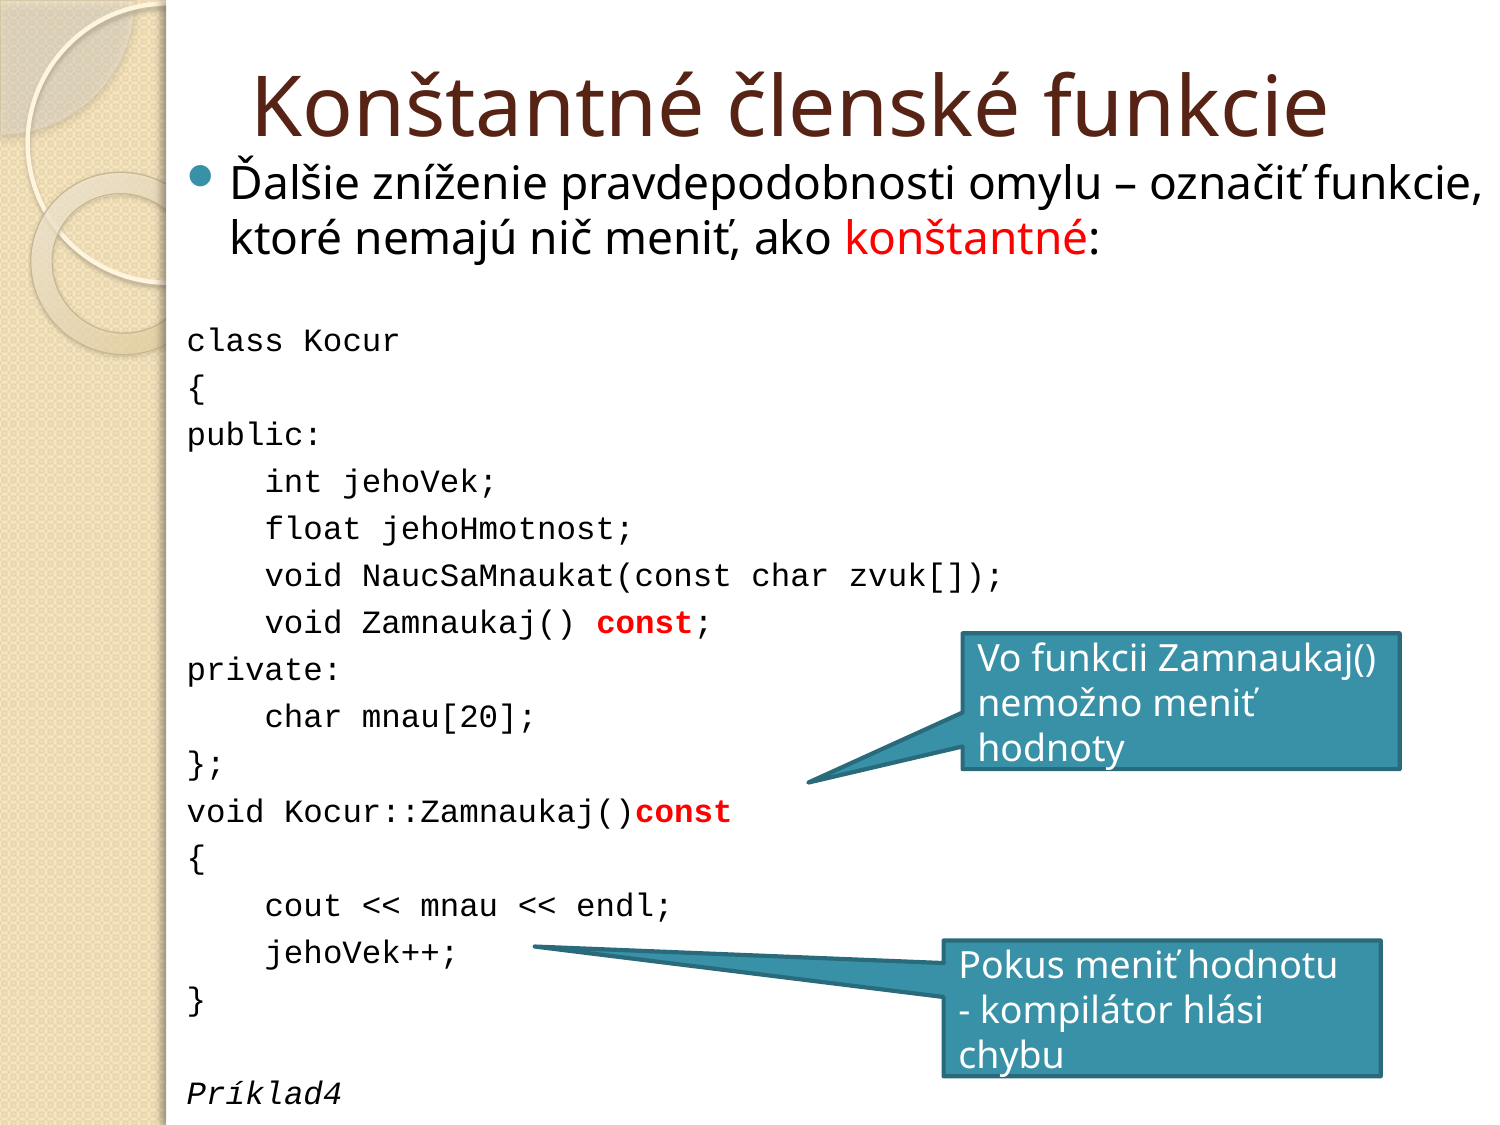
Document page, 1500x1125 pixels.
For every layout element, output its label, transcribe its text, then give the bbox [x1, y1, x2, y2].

list Ďalšie zníženie pravdepodobnosti omylu – označiť funkcie, ktoré nemajú nič meniť, ako konštantné: class Kocur { public: int jehoVek; float jehoHmotnost; void NaucSaMnaukat(const char zvuk[]); void Zamnaukaj() const; private: char mnau[20]; }; void Kocur::Zamnaukaj()const { cout << mnau << endl; jehoVek++; } Príklad4 [159, 146, 1500, 1125]
text_box Vo funkcii Zamnaukaj() nemožno meniť hodnoty [806, 631, 1402, 785]
text_box Pokus meniť hodnotu - kompilátor hlási chybu [532, 938, 1383, 1079]
title Konštantné členské funkcie [235, 45, 1466, 146]
